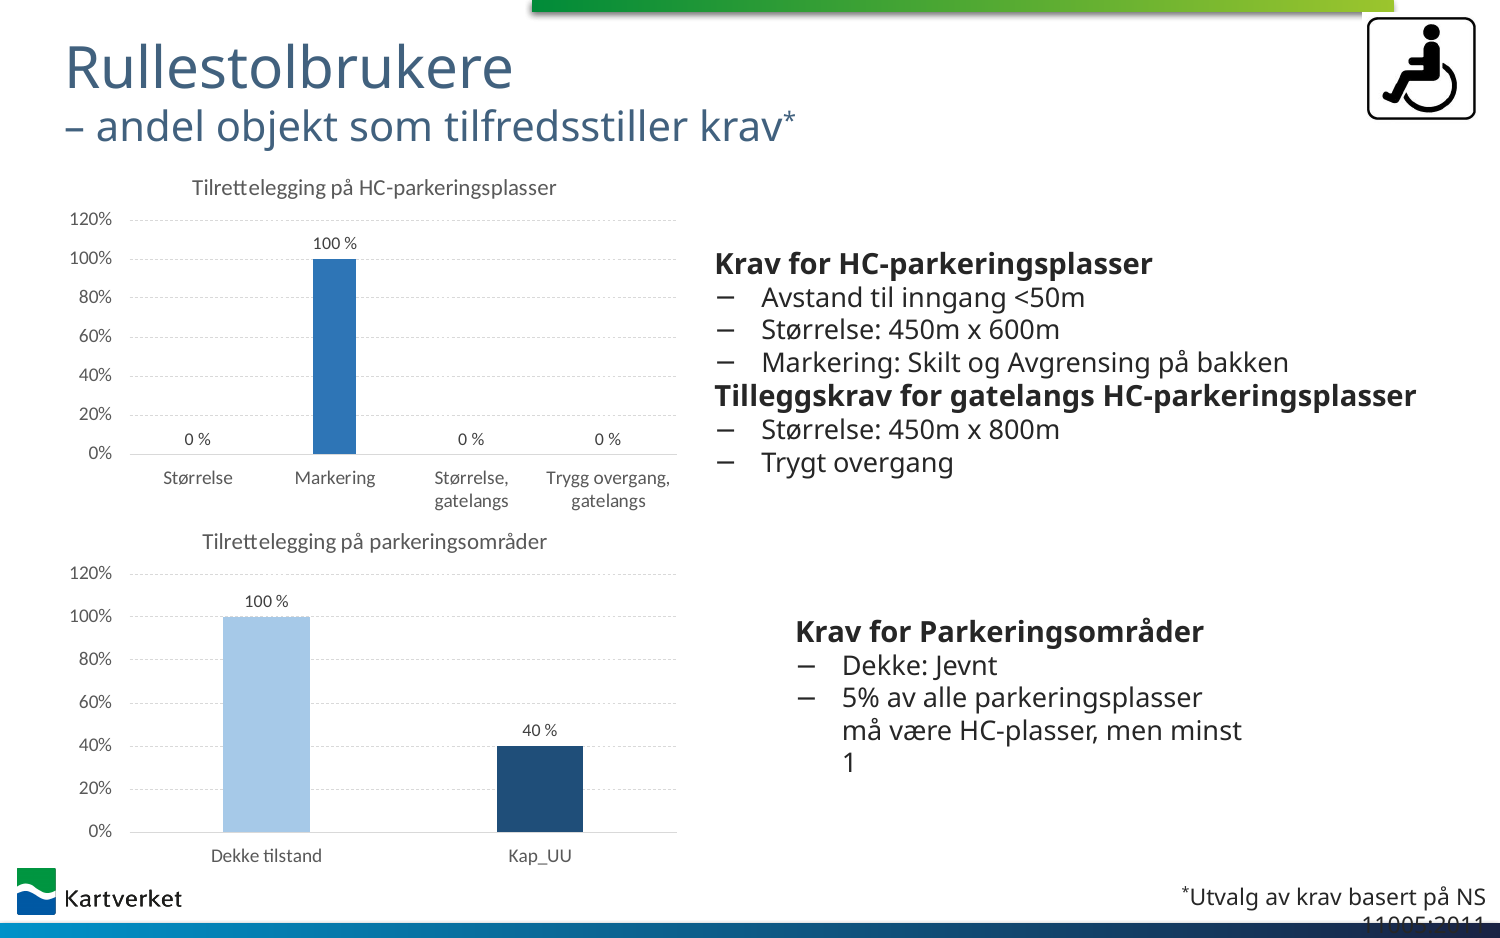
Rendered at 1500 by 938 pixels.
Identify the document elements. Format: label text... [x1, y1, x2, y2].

picture [62, 166, 688, 519]
picture [62, 520, 688, 874]
text_box Krav for Parkeringsområder Dekke: Jevnt 5% av alle parkeringsplasser må være HC-plasser, men minst 1 [780, 605, 1261, 786]
text_box Rullestolbrukere – andel objekt som tilfredsstiller krav* [49, 25, 1431, 158]
picture [1362, 12, 1481, 126]
text_box *Utvalg av krav basert på NS 11005:2011 [1068, 873, 1500, 938]
text_box Krav for HC-parkeringsplasser Avstand til inngang <50m Størrelse: 450m x 600m Markering: Skilt og Avgrensing på bakken Tilleggskrav for gatelangs HC-parkeringsplasser Størrelse: 450m x 800m Trygt overgang [699, 237, 1433, 485]
